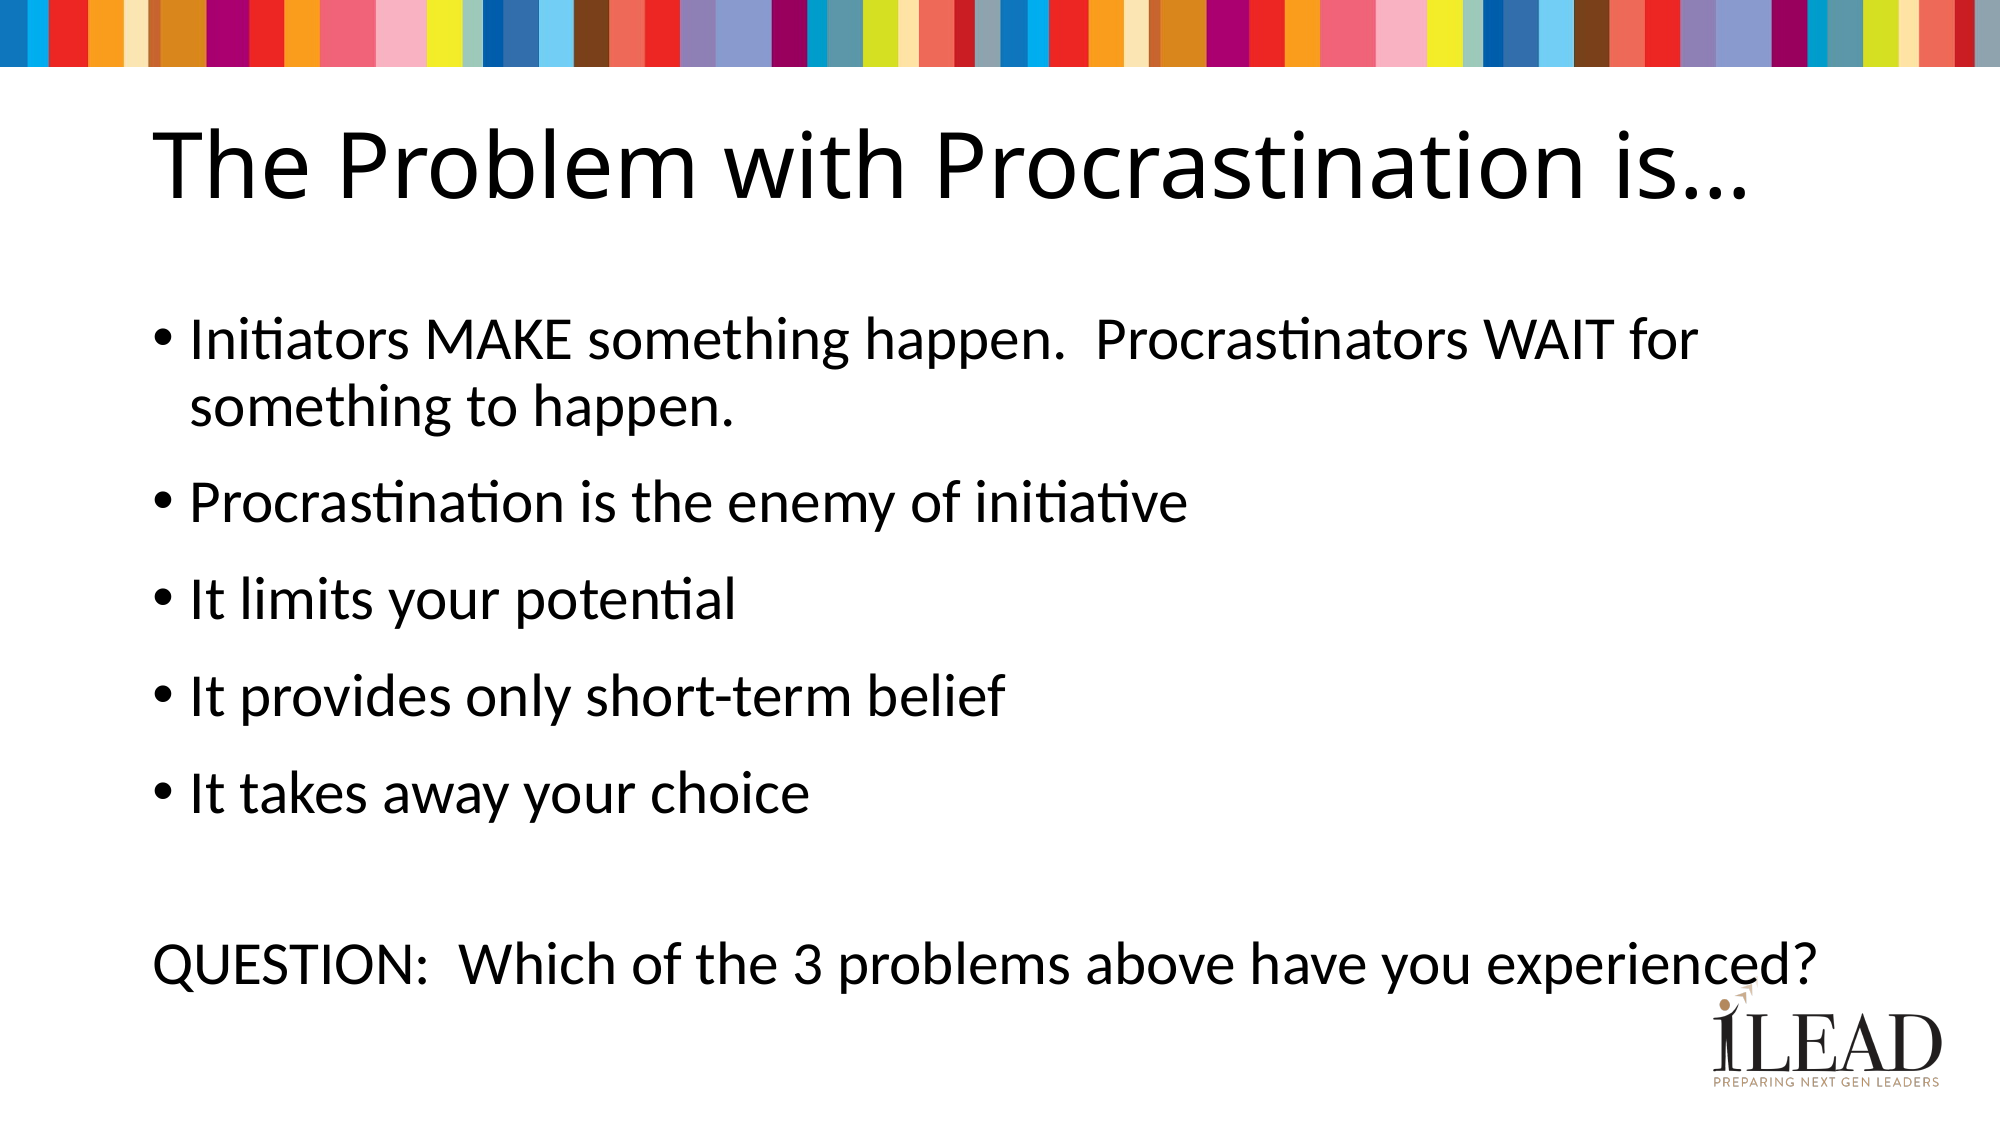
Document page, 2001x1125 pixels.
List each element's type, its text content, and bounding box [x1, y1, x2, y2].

picture [48, 0, 808, 67]
picture [828, 0, 1026, 67]
picture [1828, 0, 2000, 67]
title The Problem with Procrastination is… [137, 67, 1863, 278]
picture [1048, 0, 1808, 67]
picture [1709, 972, 1945, 1091]
list Initiators MAKE something happen. Procrastinators WAIT for something to happen. Procrastination is the enemy of initiative It limits your potential It provides only short-term belief It takes away your choice QUESTION: Which of the 3 problems above have you experienced? [137, 299, 1863, 1014]
picture [0, 0, 26, 67]
